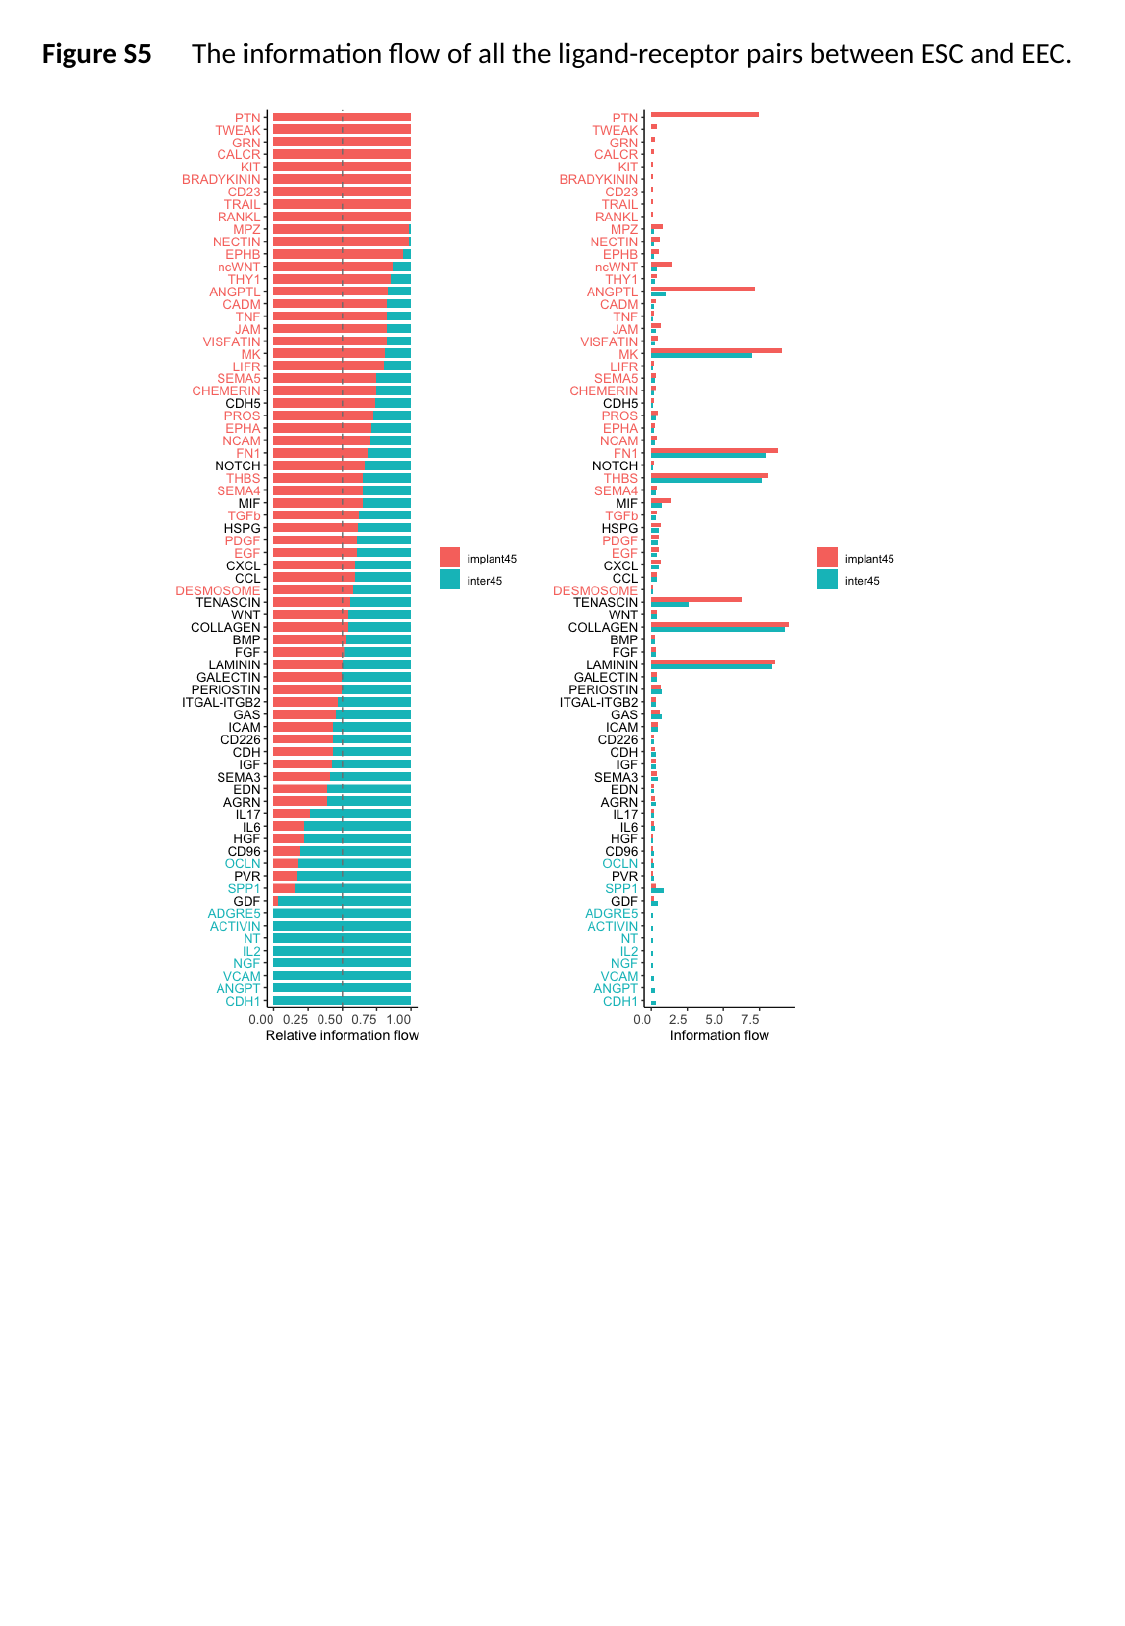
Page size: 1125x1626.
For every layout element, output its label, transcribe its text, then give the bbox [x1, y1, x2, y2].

picture [146, 95, 915, 1056]
text_box Figure S5 The information flow of all the ligand-receptor pairs between ESC and EEC. [27, 26, 1125, 77]
